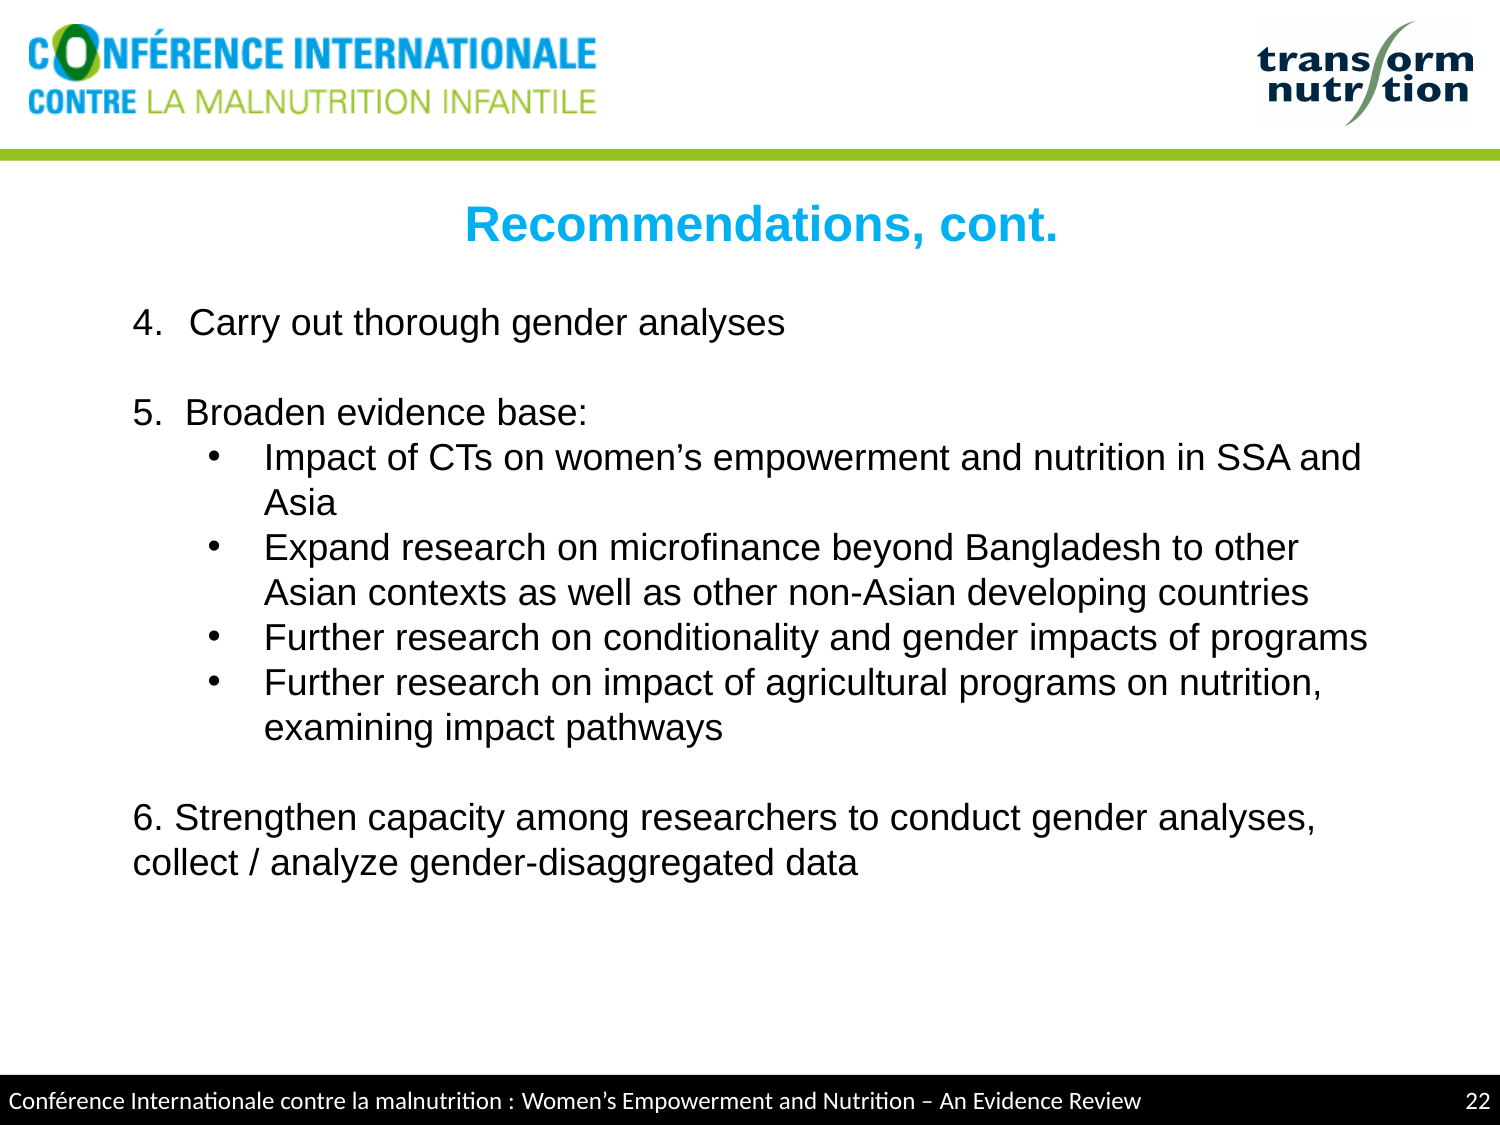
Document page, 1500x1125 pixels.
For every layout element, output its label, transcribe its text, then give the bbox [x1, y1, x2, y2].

slide_number 22 [1199, 1069, 1500, 1125]
footer Conférence Internationale contre la malnutrition : Women’s Empowerment and Nutrition – An Evidence Review [0, 1069, 1199, 1125]
picture [1257, 21, 1474, 126]
text_box Carry out thorough gender analyses 5. Broaden evidence base: Impact of CTs on women’s empowerment and nutrition in SSA and Asia Expand research on microfinance beyond Bangladesh to other Asian contexts as well as other non-Asian developing countries Further research on conditionality and gender impacts of programs Further research on impact of agricultural programs on nutrition, examining impact pathways 6. Strengthen capacity among researchers to conduct gender analyses, collect / analyze gender-disaggregated data [117, 290, 1406, 936]
text_box Recommendations, cont. [64, 184, 1459, 260]
text_box [0, 147, 1500, 163]
picture [29, 24, 597, 115]
